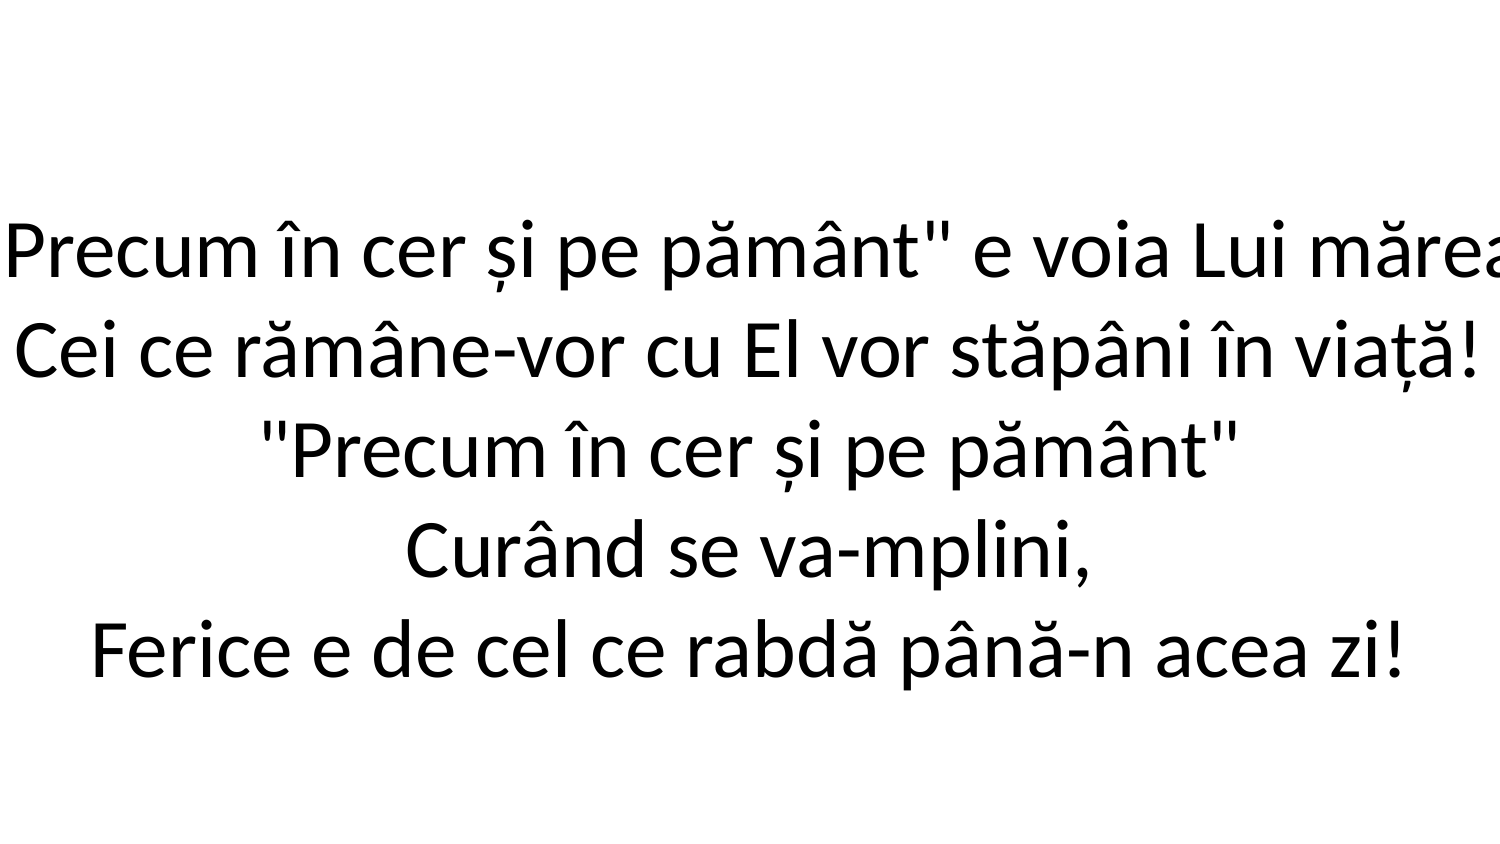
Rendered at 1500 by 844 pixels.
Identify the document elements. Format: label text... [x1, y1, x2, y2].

text_box 4. "Precum în cer și pe pământ" e voia Lui măreață, Cei ce rămâne-vor cu El vor stăpâni în viață! "Precum în cer și pe pământ" Curând se va-mplini, Ferice e de cel ce rabdă până-n acea zi! [0, 142, 1500, 702]
